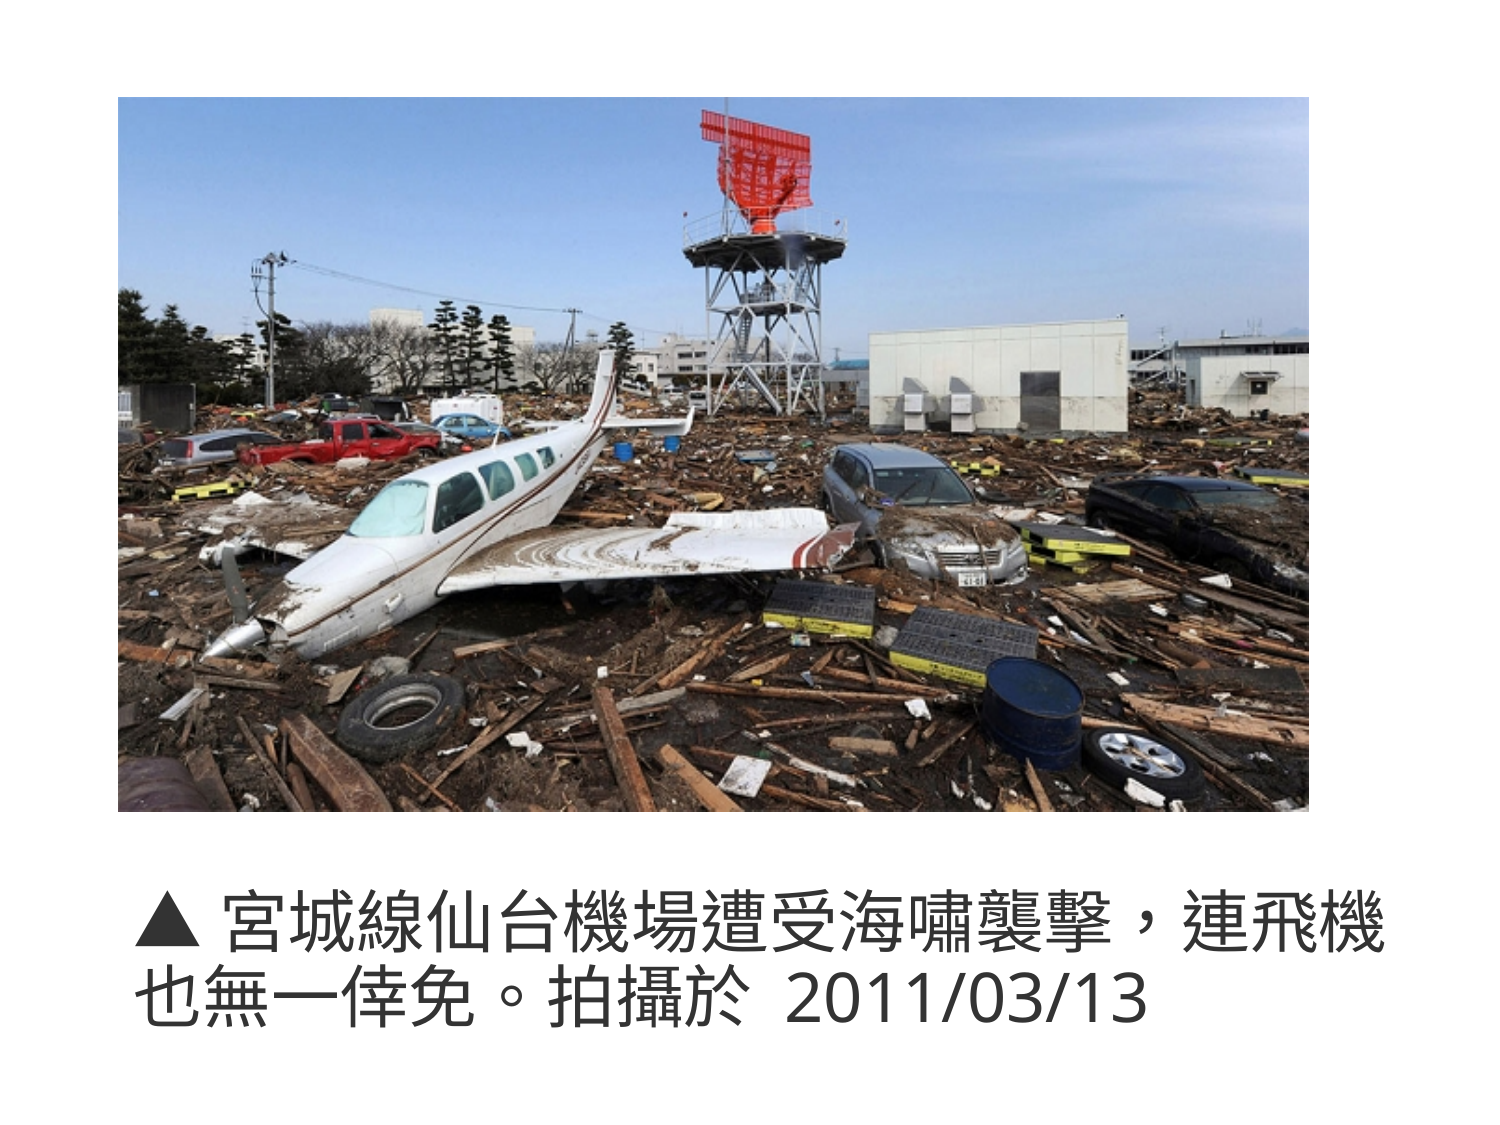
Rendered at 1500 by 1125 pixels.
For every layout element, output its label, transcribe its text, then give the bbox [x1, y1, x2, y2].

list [118, 97, 1309, 812]
title ▲宮城線仙台機場遭受海嘯襲擊，連飛機也無一倖免。拍攝於 2011/03/13 [118, 854, 1413, 1072]
